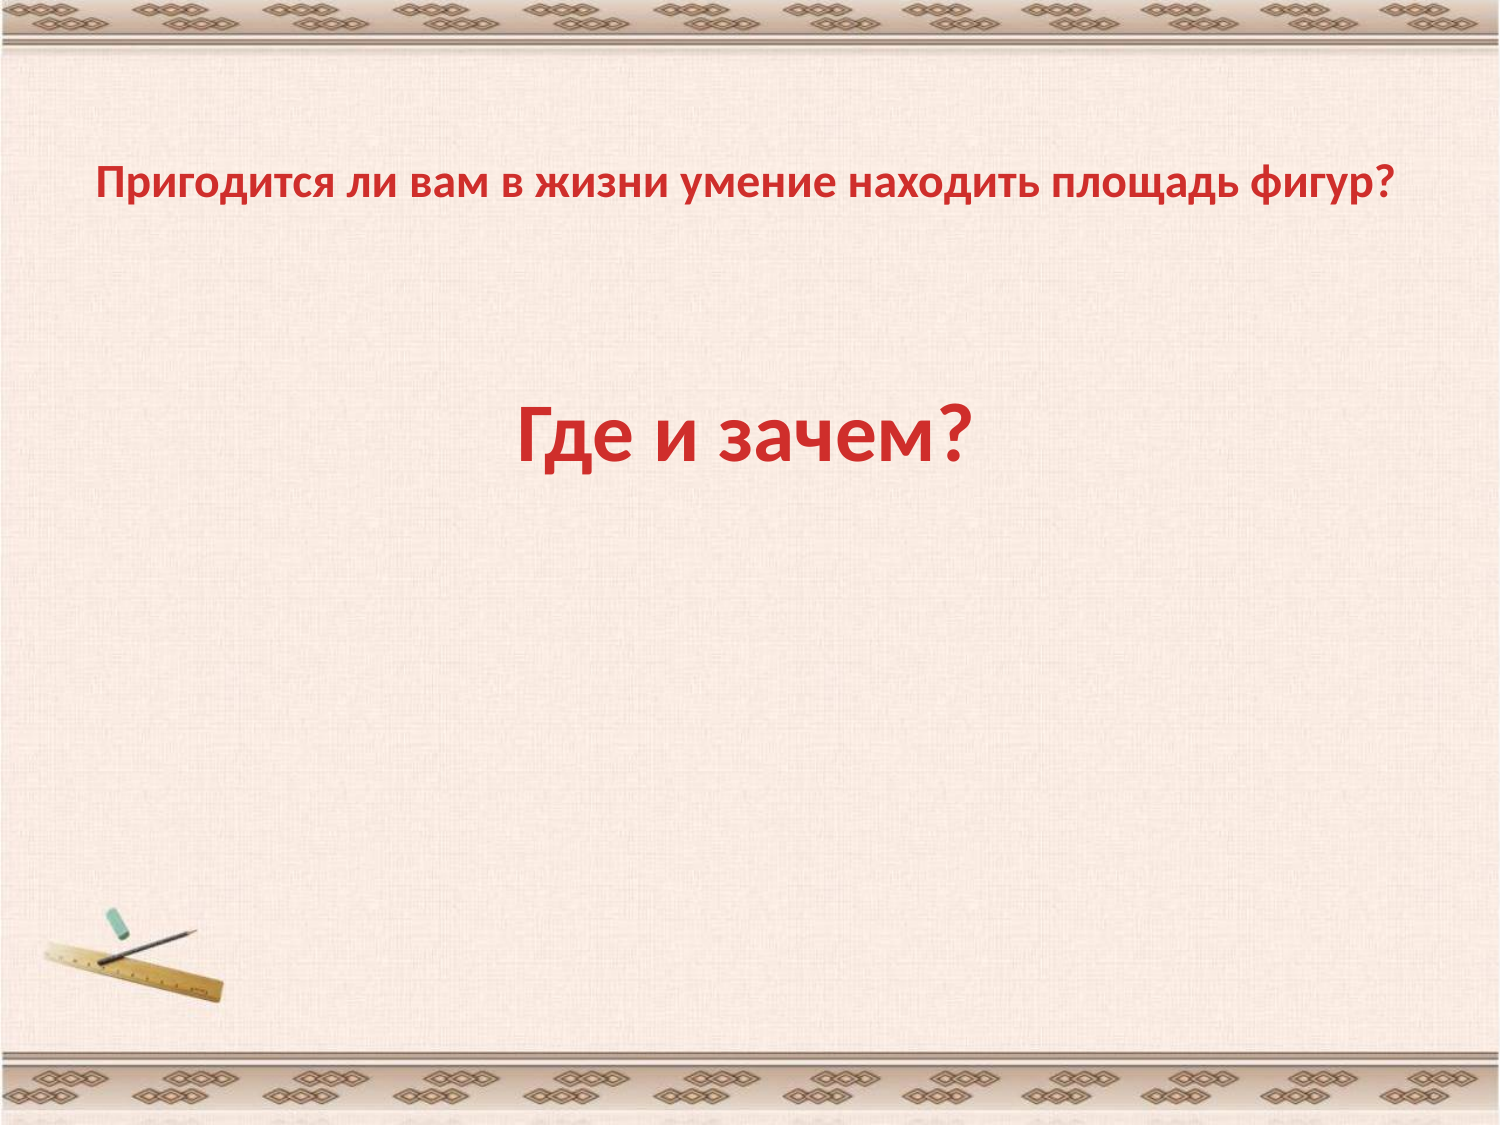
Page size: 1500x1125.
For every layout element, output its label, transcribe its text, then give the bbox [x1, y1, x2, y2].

title Пригодится ли вам в жизни умение находить площадь фигур? [76, 113, 1427, 302]
picture [0, 0, 1500, 1125]
text_box Где и зачем? [502, 370, 991, 486]
